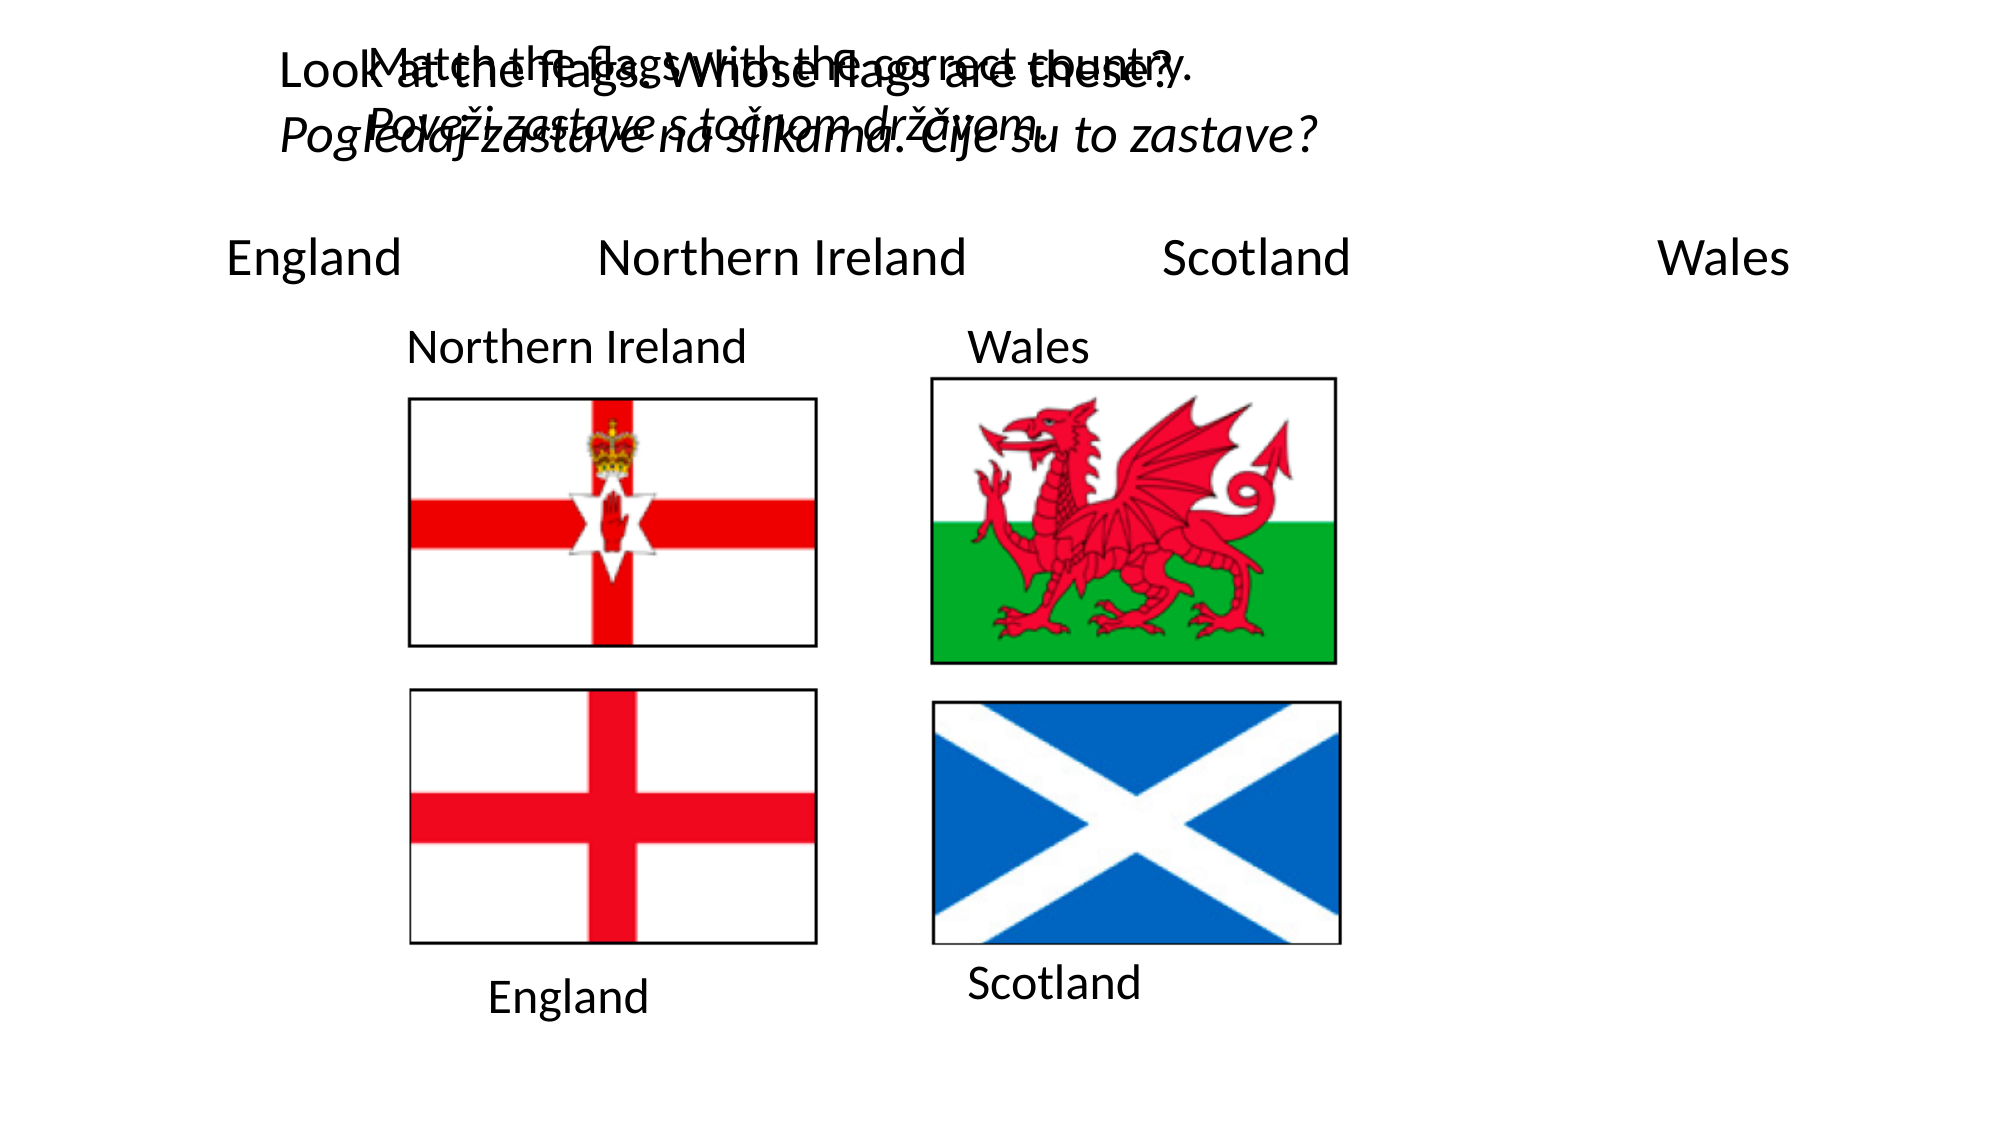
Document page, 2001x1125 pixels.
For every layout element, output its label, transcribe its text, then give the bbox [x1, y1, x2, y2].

text_box Wales [952, 305, 1374, 381]
text_box Northern Ireland [391, 305, 813, 368]
text_box Match the flags with the correct country. Poveži zastave s točnom državom. [352, 23, 1392, 158]
text_box Look at the flags. Whose flags are these? Pogledaj zastave na slikama. Čije su to zastave? [265, 25, 1904, 171]
text_box England [472, 956, 894, 1031]
text_box England Northern Ireland Scotland Wales [212, 214, 1958, 295]
picture [391, 368, 1353, 956]
text_box Scotland [952, 942, 1374, 1018]
